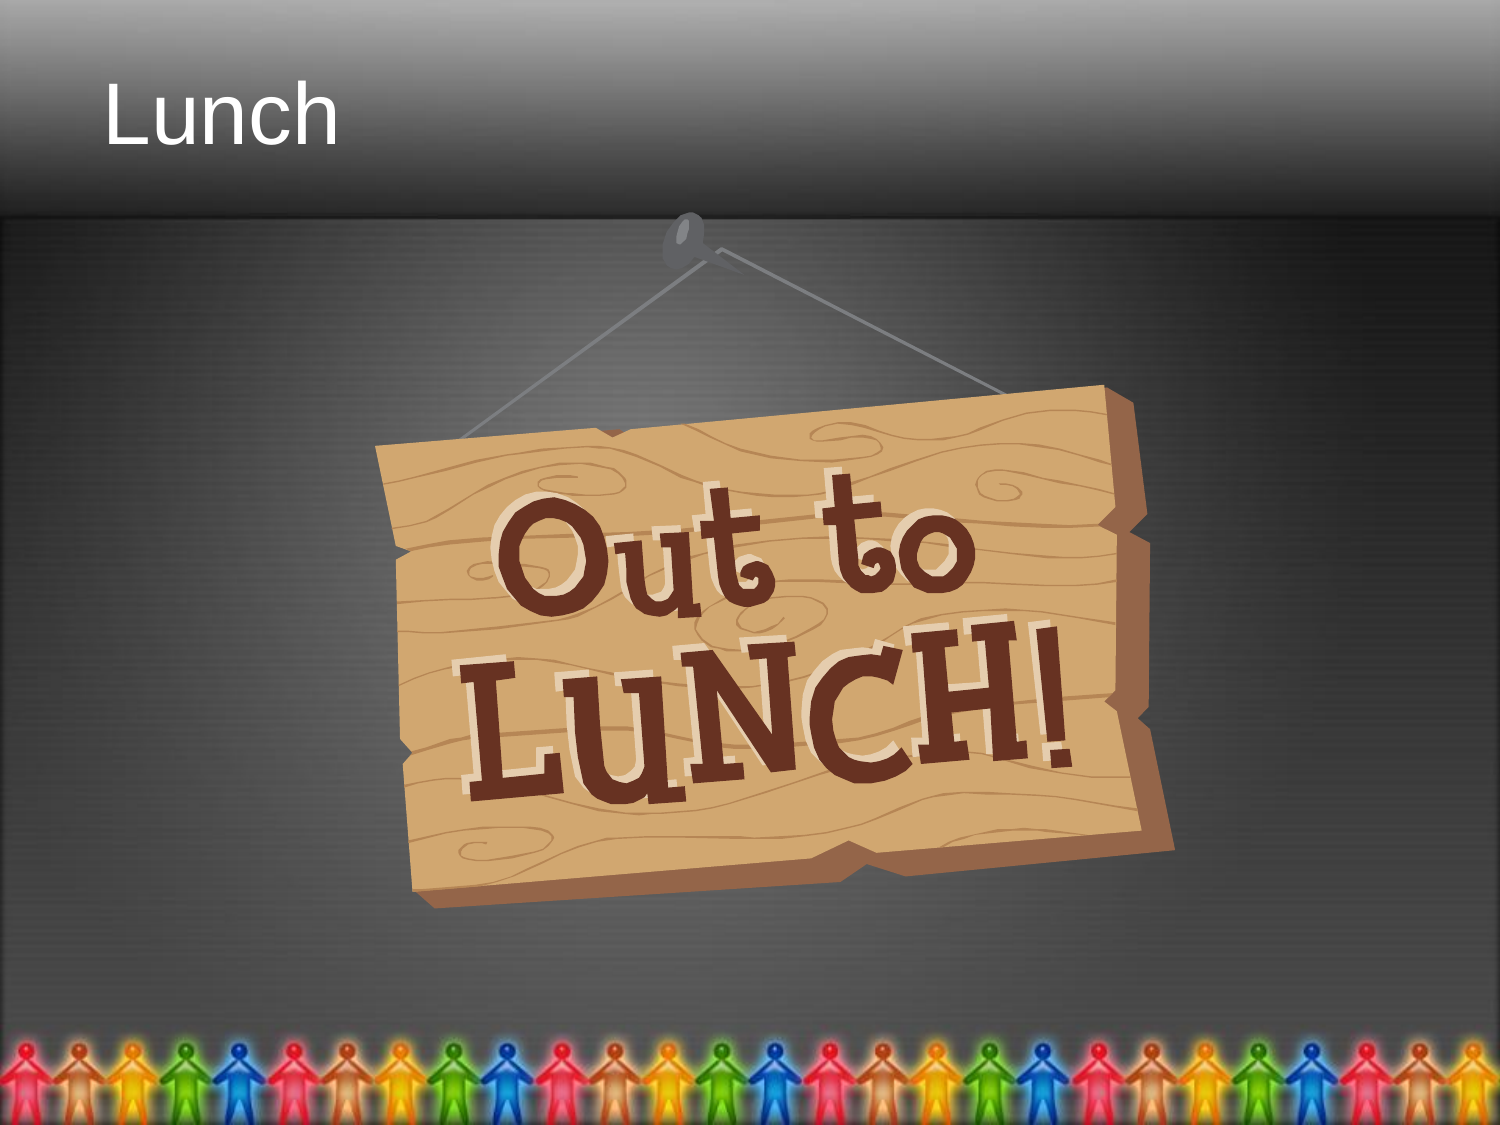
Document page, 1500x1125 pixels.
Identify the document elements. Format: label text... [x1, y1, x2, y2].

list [374, 212, 1176, 909]
picture [0, 0, 1500, 1125]
title Lunch [87, 7, 1401, 213]
